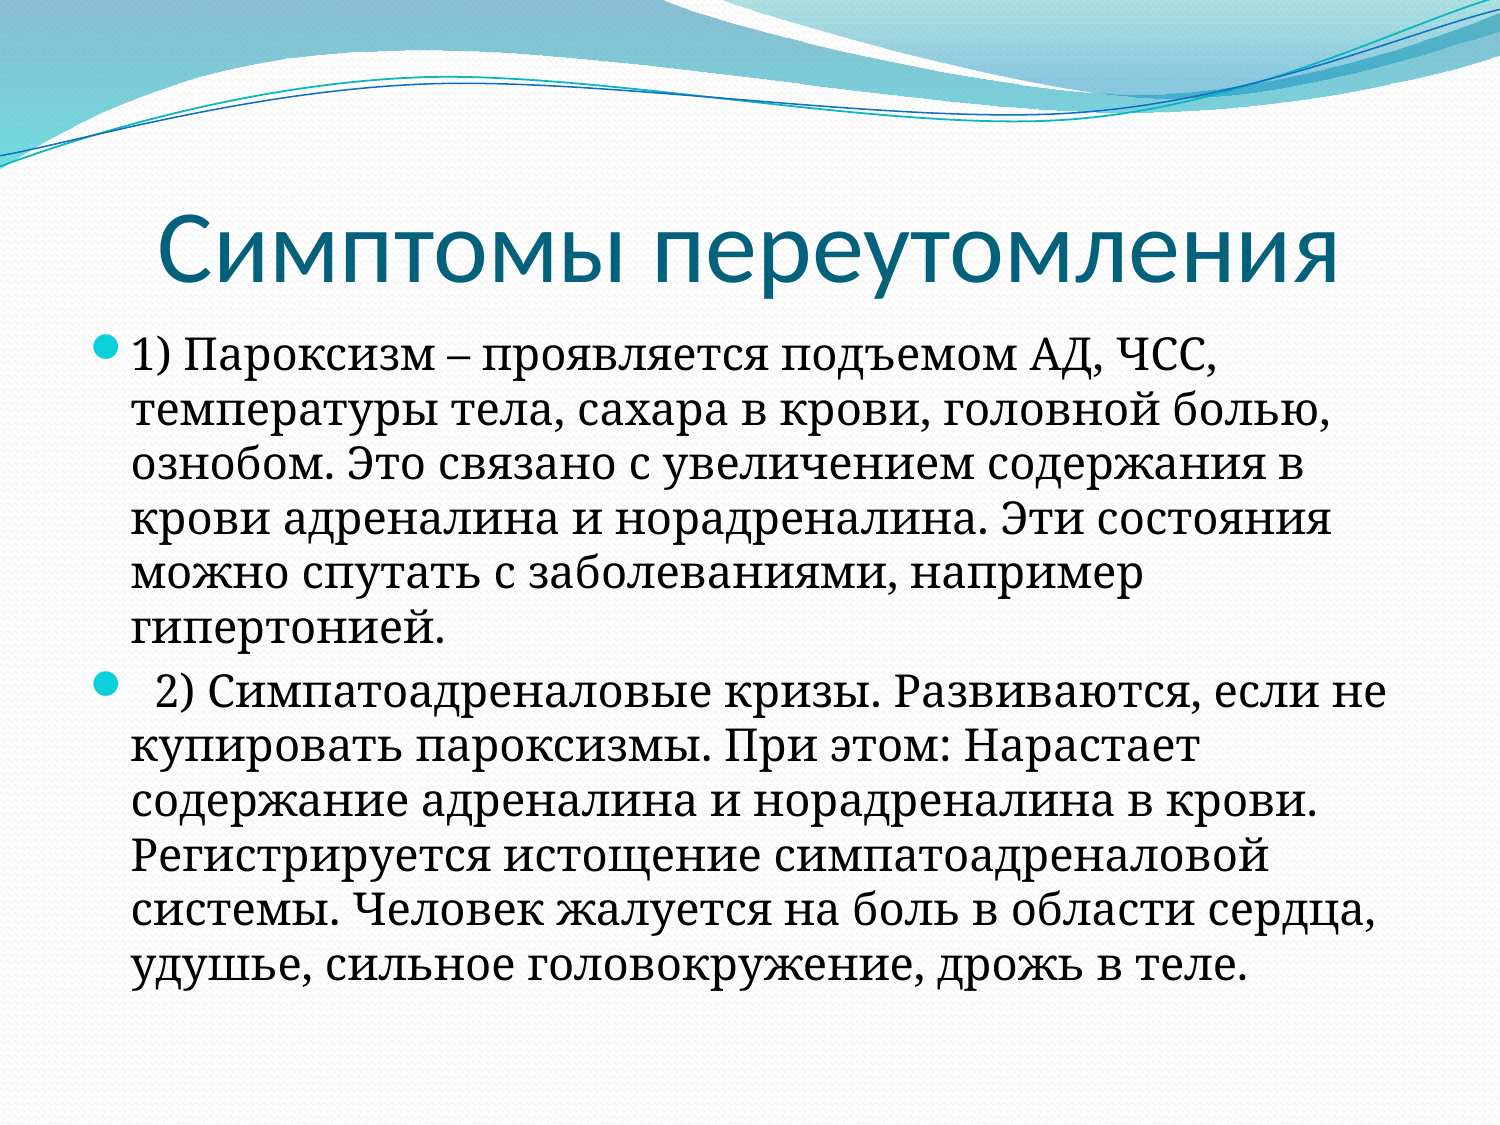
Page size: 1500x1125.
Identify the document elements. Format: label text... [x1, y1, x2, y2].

title Симптомы переутомления [75, 115, 1425, 303]
list 1) Пароксизм – проявляется подъемом АД, ЧСС, температуры тела, сахара в крови, головной болью, ознобом. Это связано с увеличением содержания в крови адреналина и норадреналина. Эти состояния можно спутать с заболеваниями, например гипертонией. 2) Симпатоадреналовые кризы. Развиваются, если не купировать пароксизмы. При этом: Нарастает содержание адреналина и норадреналина в крови. Регистрируется истощение симпатоадреналовой системы. Человек жалуется на боль в области сердца, удушье, сильное головокружение, дрожь в теле. [75, 317, 1425, 1038]
